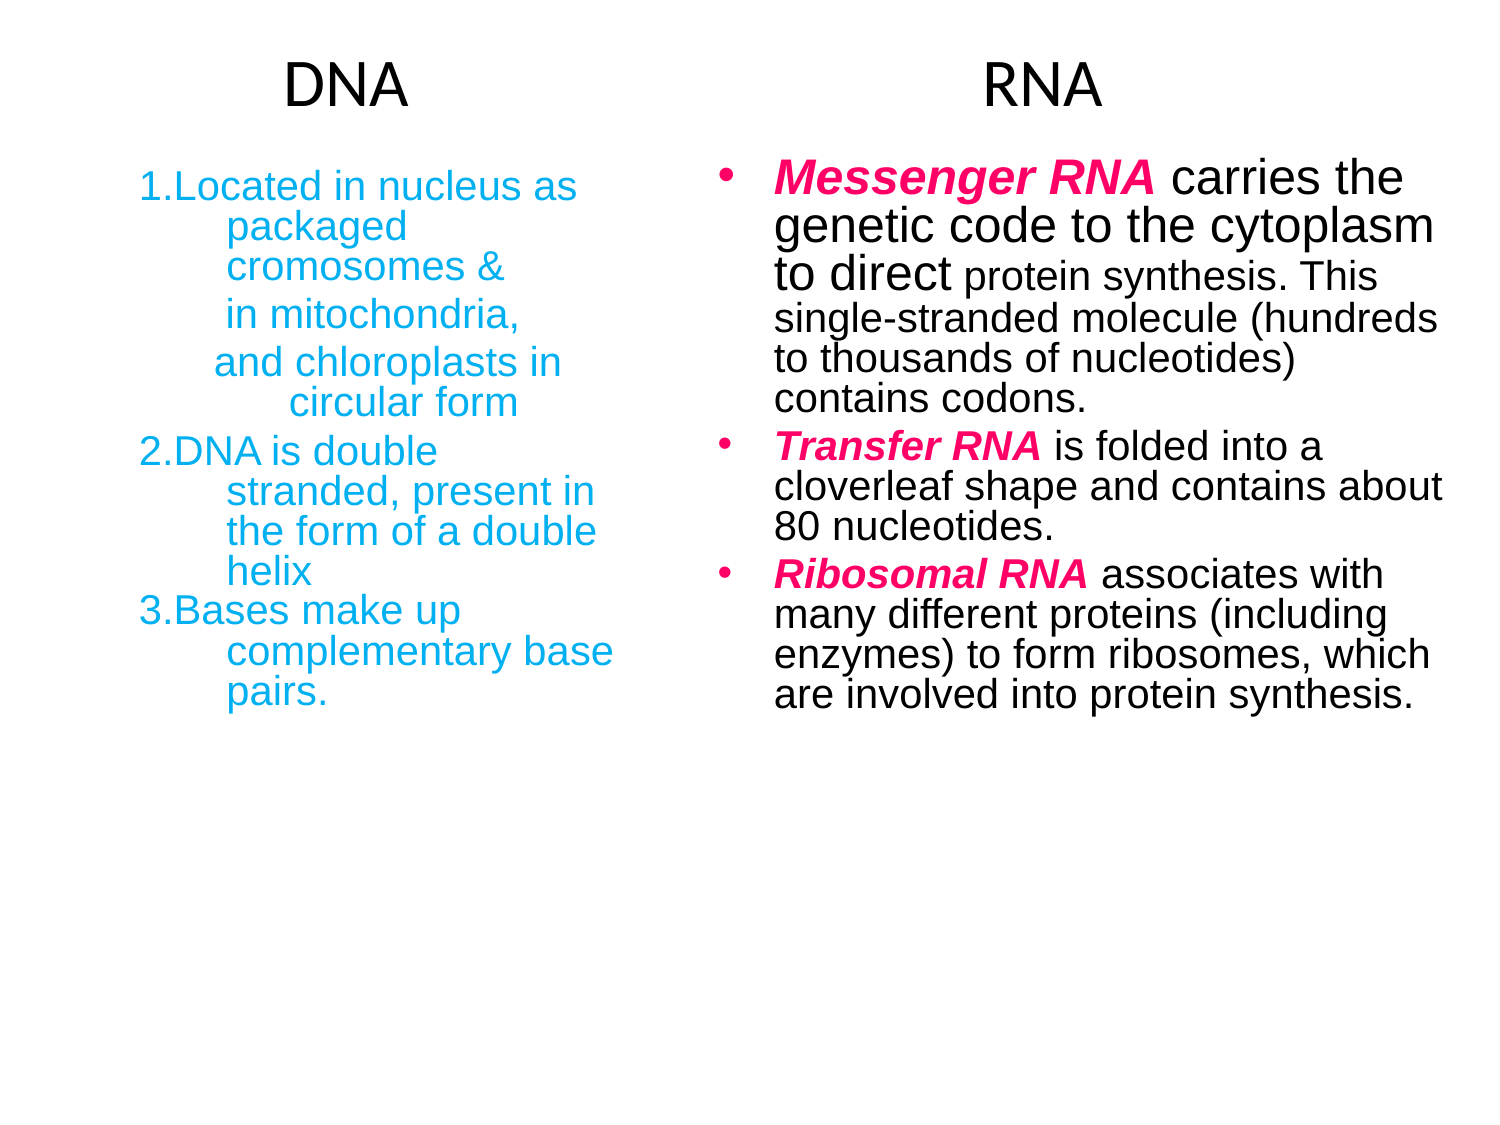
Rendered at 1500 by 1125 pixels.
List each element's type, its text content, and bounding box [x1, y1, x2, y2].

title DNA RNA [5, 31, 1382, 129]
list 1.Located in nucleus as packaged cromosomes & in mitochondria, and chloroplasts in circular form 2.DNA is double stranded, present in the form of a double helix 3.Bases make up complementary base pairs. [124, 160, 632, 964]
list Messenger RNA carries the genetic code to the cytoplasm to direct protein synthesis. This single-stranded molecule (hundreds to thousands of nucleotides) contains codons. Transfer RNA is folded into a cloverleaf shape and contains about 80 nucleotides. Ribosomal RNA associates with many different proteins (including enzymes) to form ribosomes, which are involved into protein synthesis. [702, 149, 1471, 1024]
